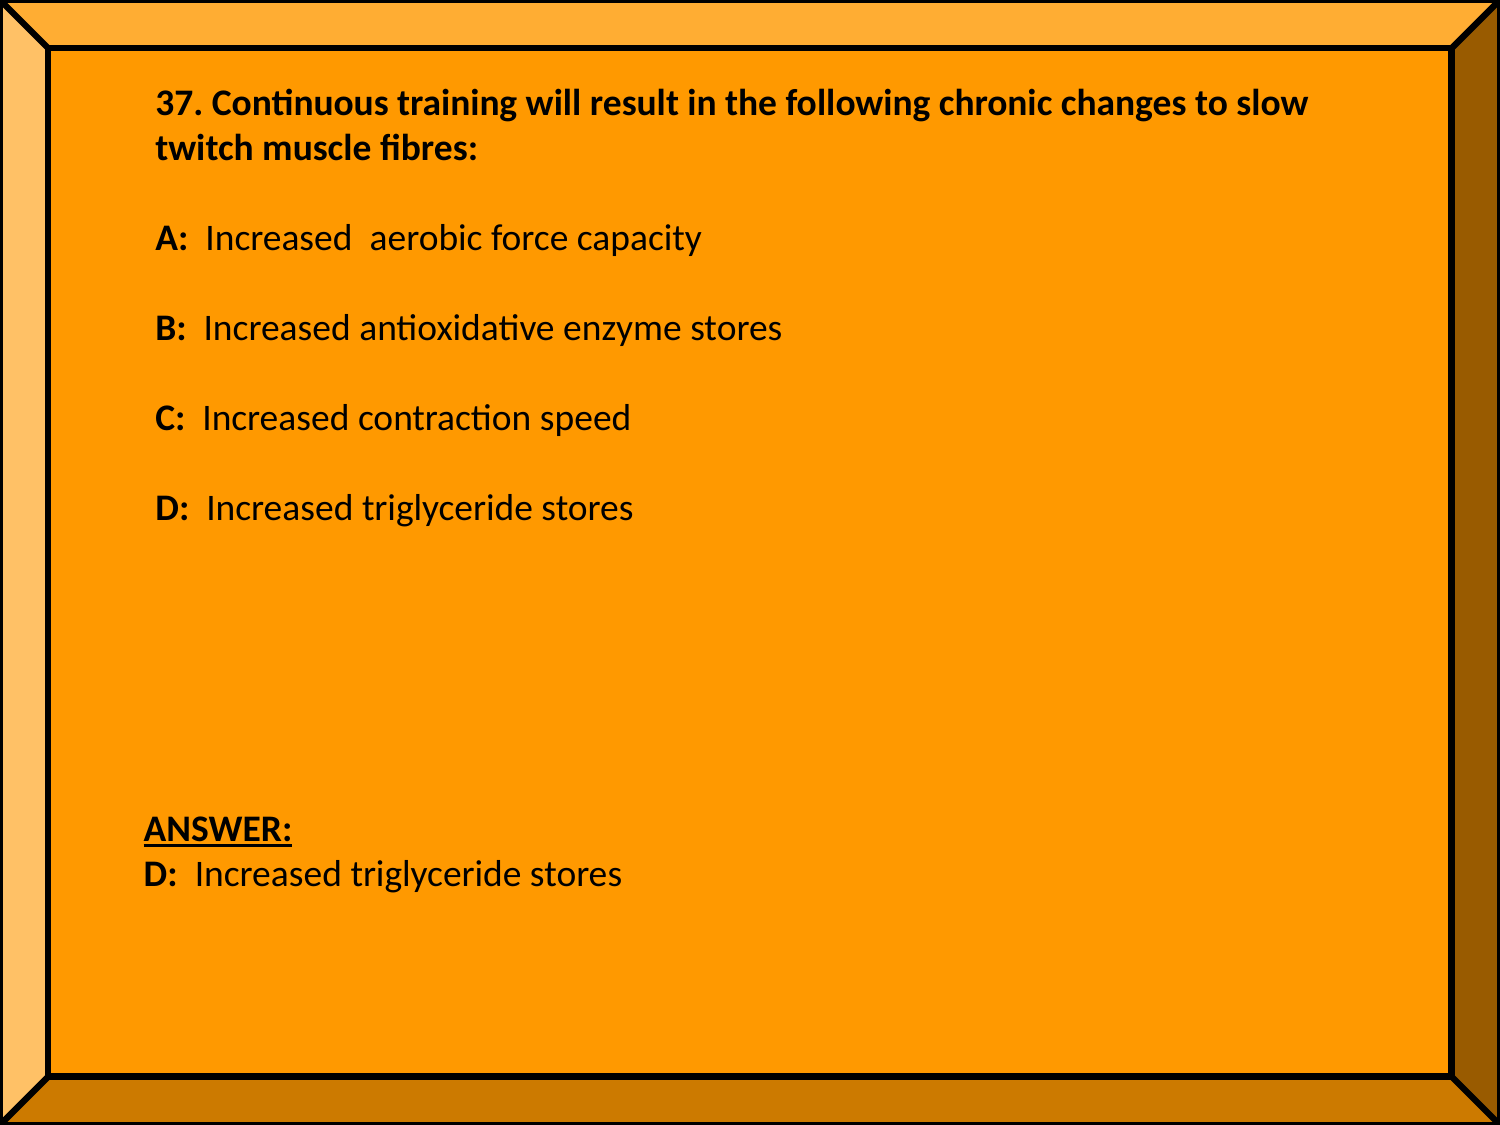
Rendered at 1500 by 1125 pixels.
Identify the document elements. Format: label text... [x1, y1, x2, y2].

text_box ANSWER: D: Increased triglyceride stores [128, 796, 1383, 947]
text_box 37. Continuous training will result in the following chronic changes to slow twitch muscle fibres: A: Increased aerobic force capacity B: Increased antioxidative enzyme stores C: Increased contraction speed D: Increased triglyceride stores [140, 70, 1371, 580]
